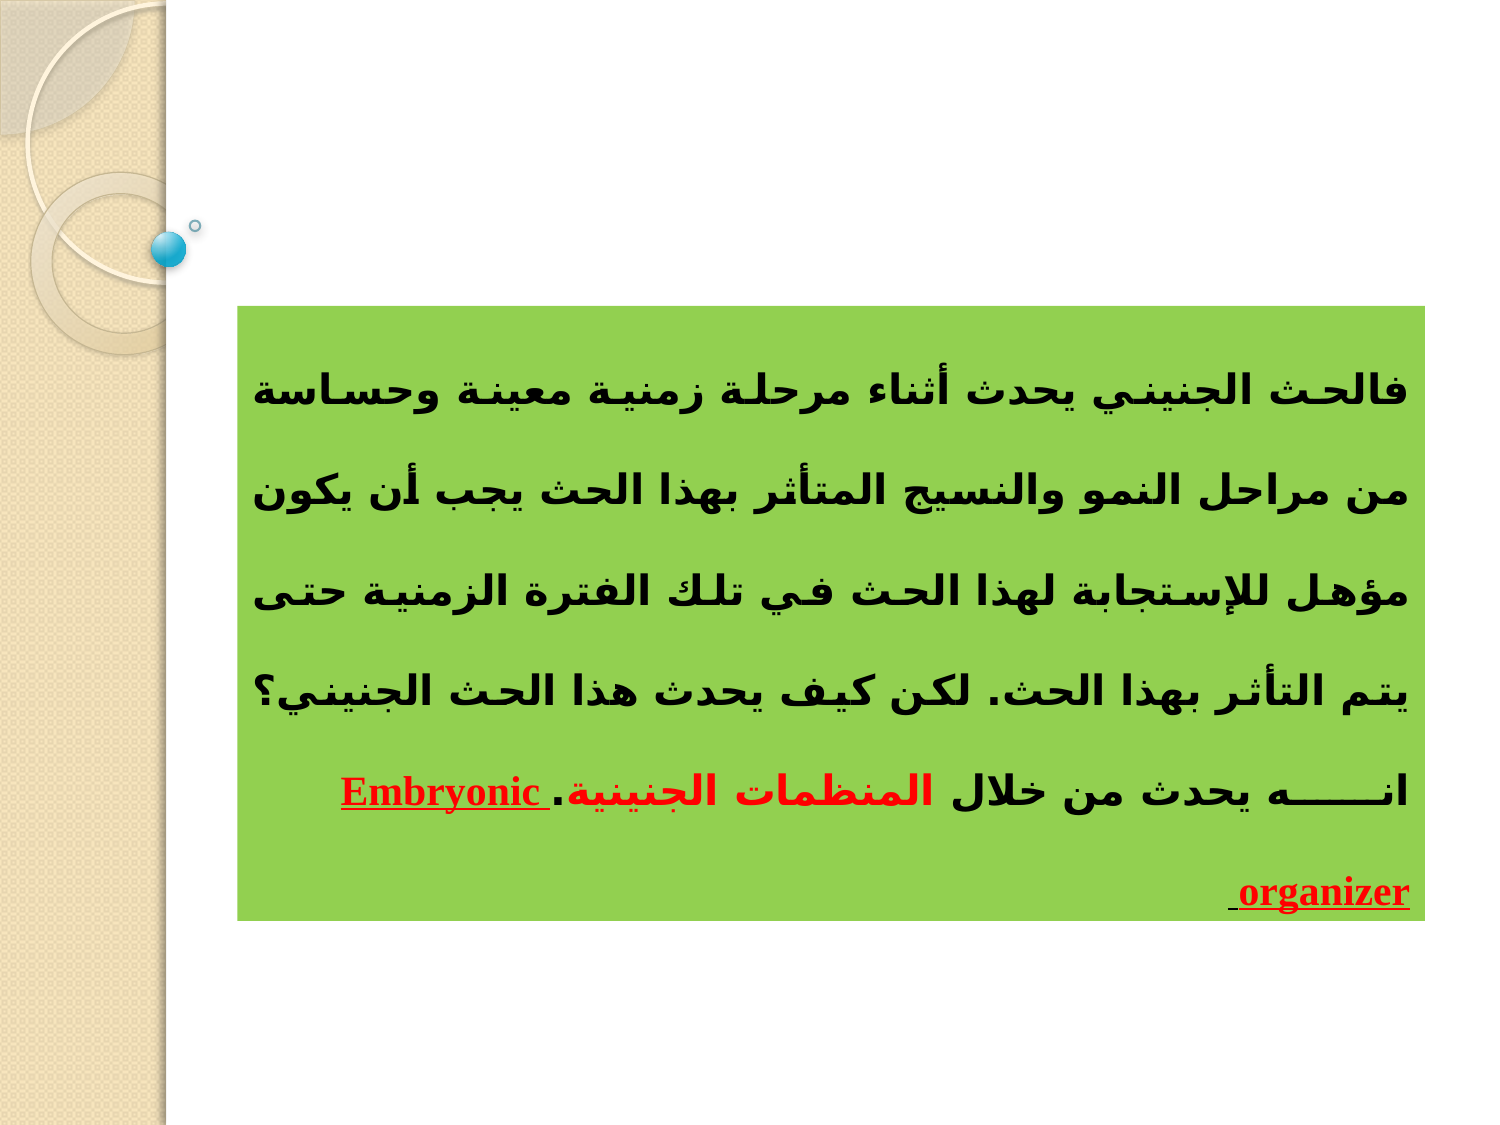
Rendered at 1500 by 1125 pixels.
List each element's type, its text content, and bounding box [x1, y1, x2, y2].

text_box فالحث الجنيني يحدث أثناء مرحلة زمنية معينة وحساسة من مراحل النمو والنسيج المتأثر بهذا الحث يجب أن يكون مؤهل للإستجابة لهذا الحث في تلك الفترة الزمنية حتى يتم التأثر بهذا الحث. لكن كيف يحدث هذا الحث الجنيني؟ انه يحدث من خلال المنظمات الجنينية. Embryonic organizer [237, 305, 1425, 921]
